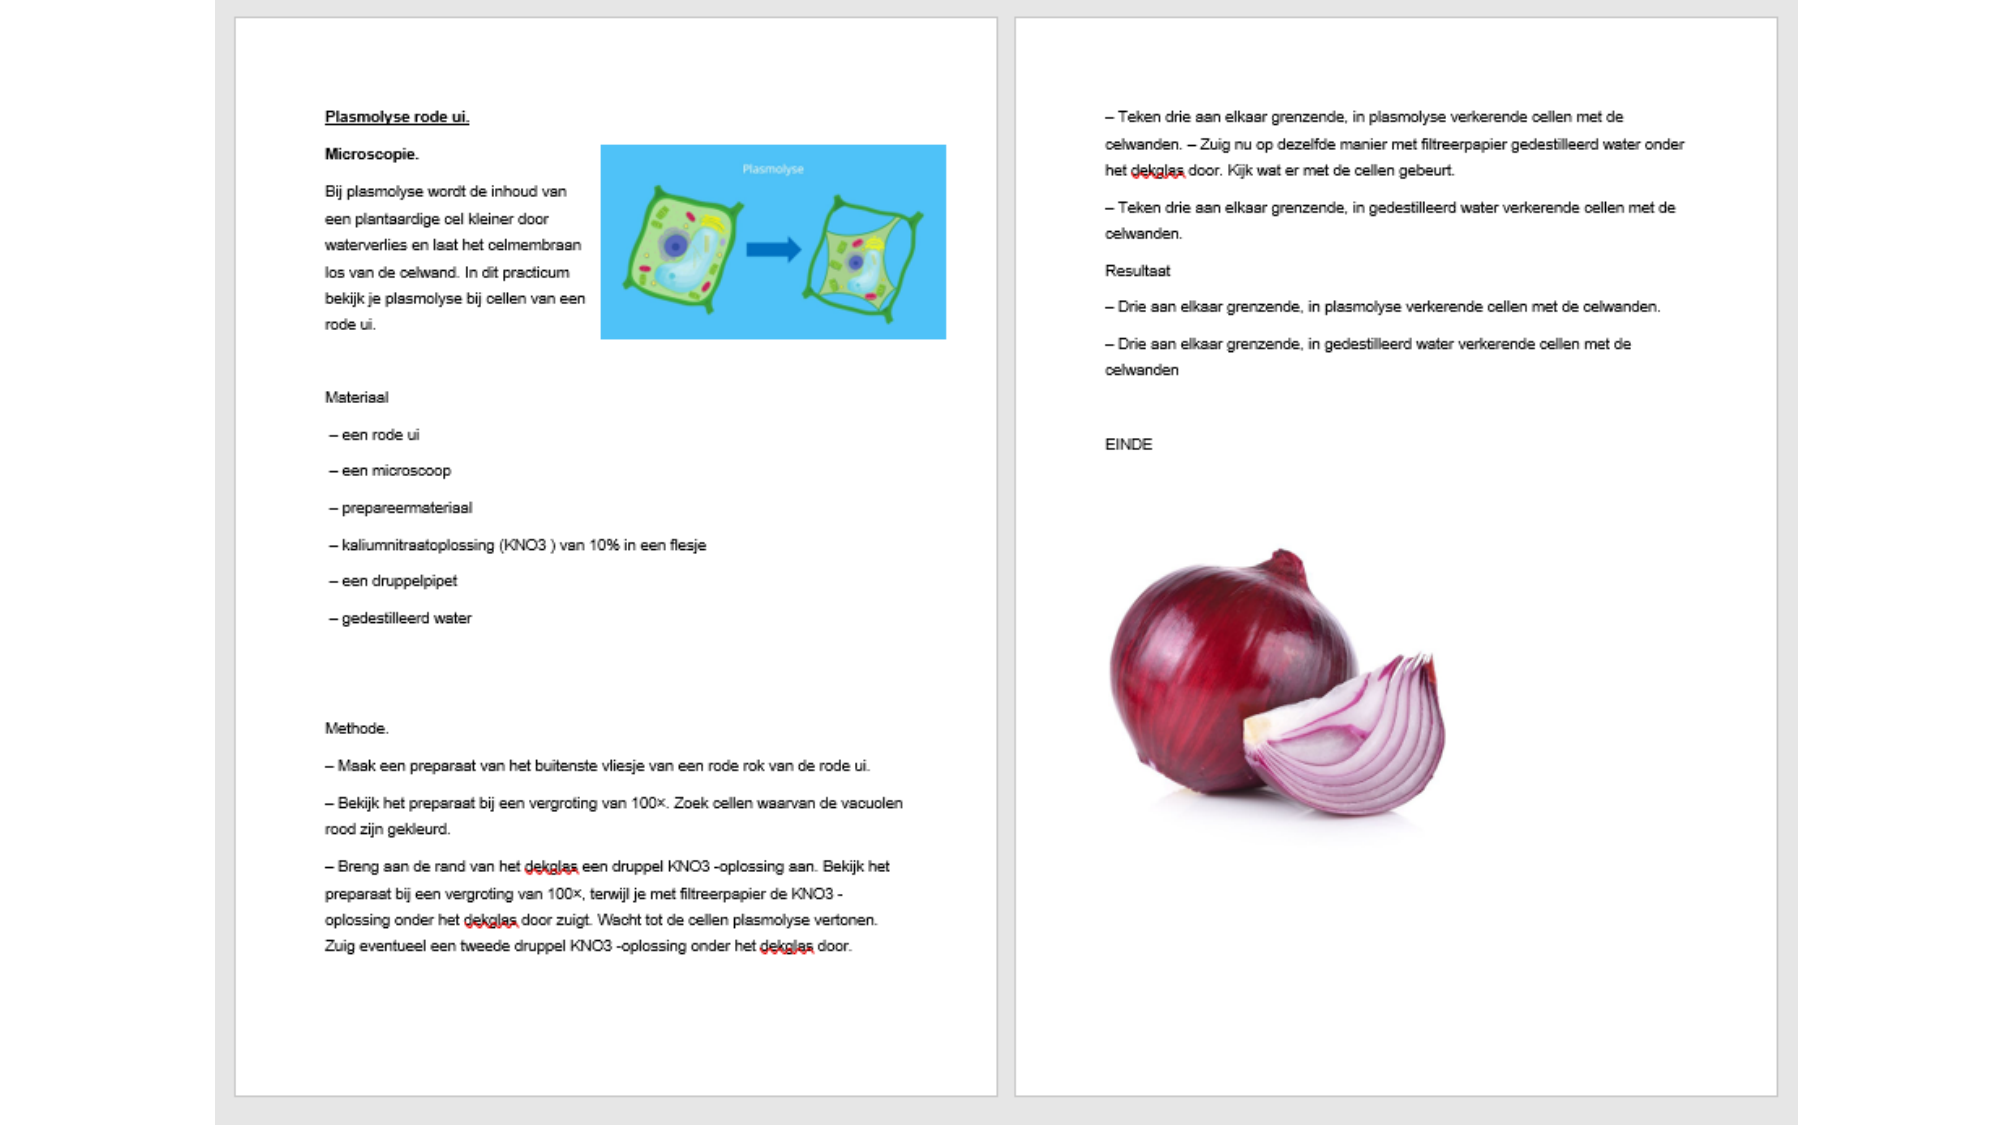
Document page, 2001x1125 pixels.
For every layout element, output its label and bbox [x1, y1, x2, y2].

picture [215, 0, 1798, 1125]
